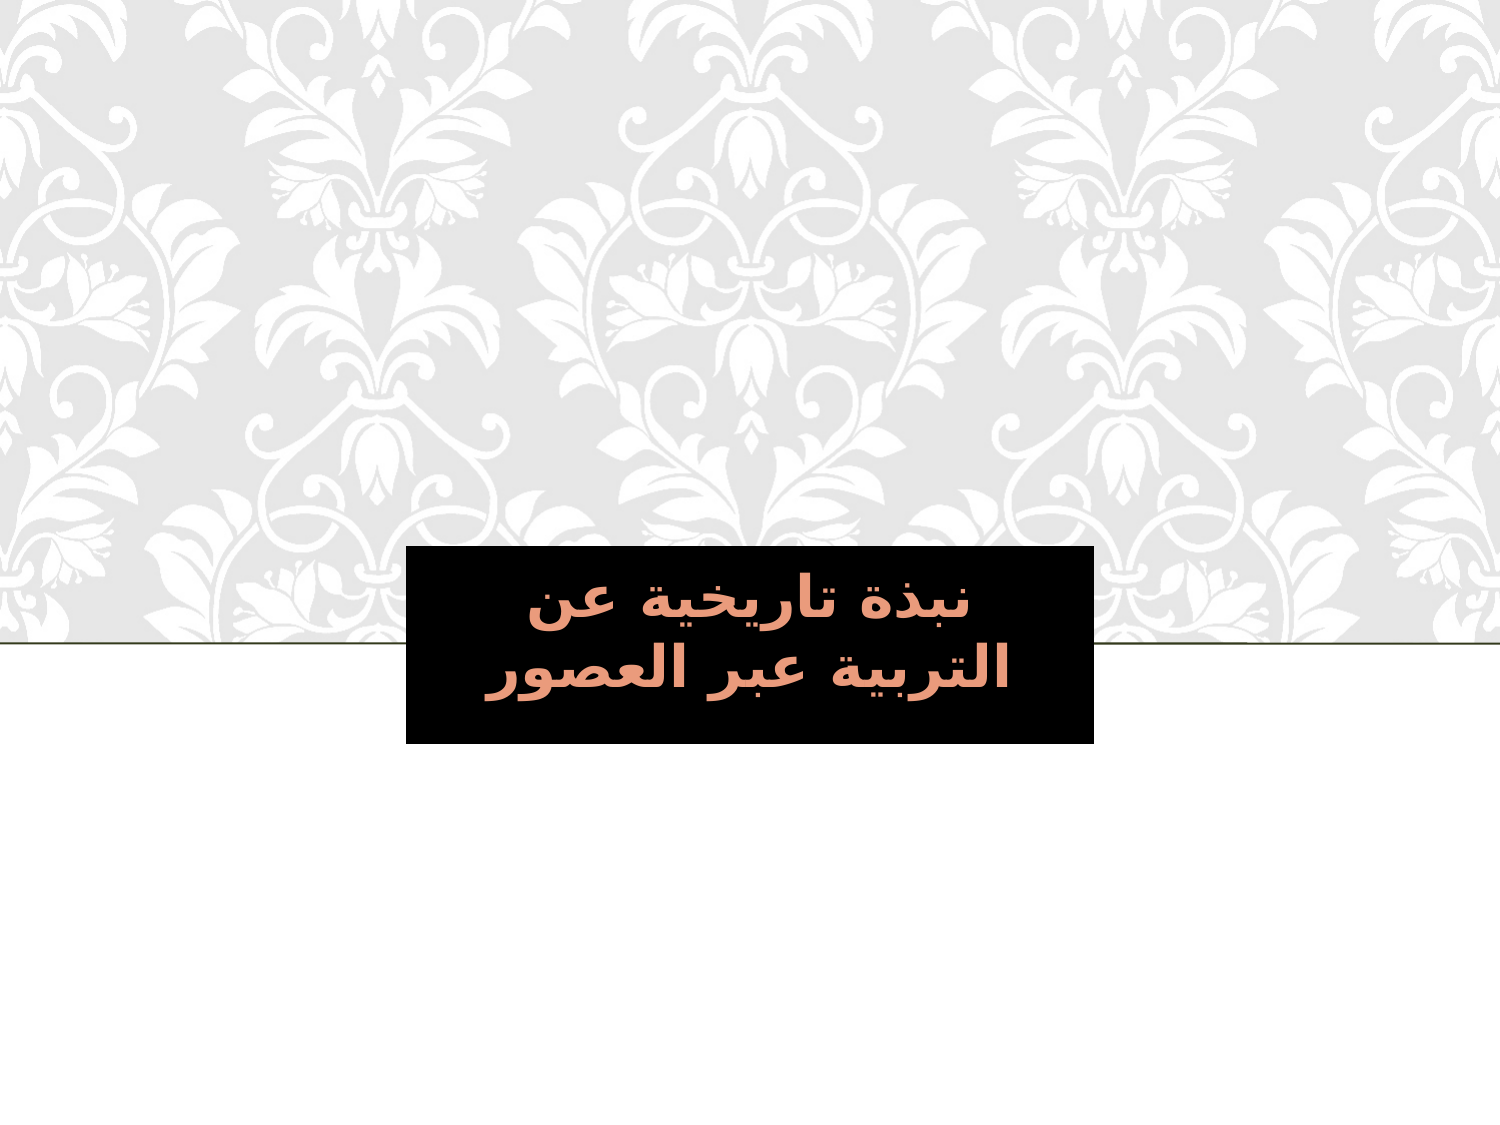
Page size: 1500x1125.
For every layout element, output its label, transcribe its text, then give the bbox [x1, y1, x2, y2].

title نبذة تاريخية عن التربية عبر العصور [407, 645, 1093, 777]
